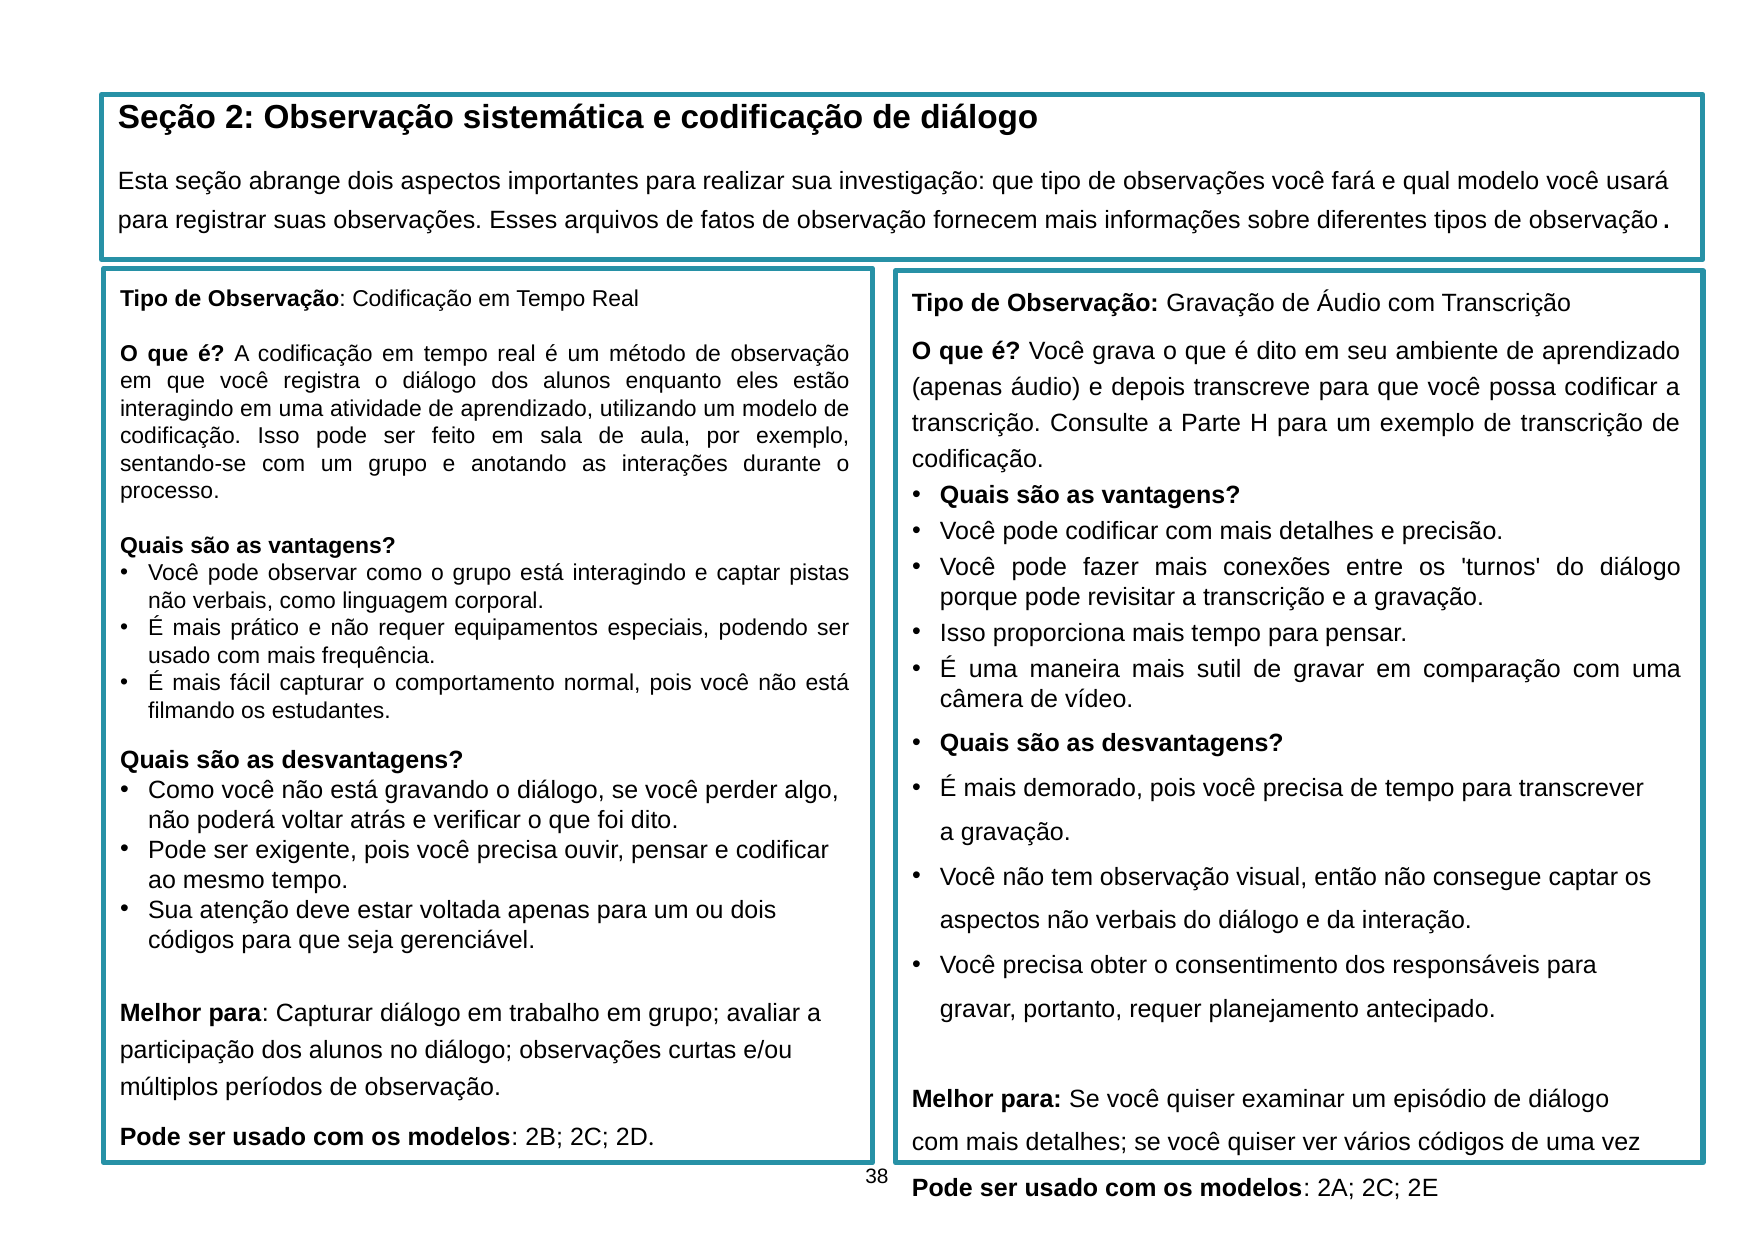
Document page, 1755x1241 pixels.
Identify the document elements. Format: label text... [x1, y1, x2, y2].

text_box Pode ser usado com os modelos: 2B; 2C; 2D. [117, 1120, 702, 1151]
slide_number 38 [861, 1162, 893, 1241]
text_box Melhor para: Capturar diálogo em trabalho em grupo; avaliar a participação dos alunos no diálogo; observações curtas e/ou múltiplos períodos de observação. [117, 990, 866, 1100]
text_box Tipo de Observação: Gravação de Áudio com Transcrição O que é? Você grava o que é dito em seu ambiente de aprendizado (apenas áudio) e depois transcreve para que você possa codificar a transcrição. Consulte a Parte H para um exemplo de transcrição de codificação. Quais são as vantagens? Você pode codificar com mais detalhes e precisão. Você pode fazer mais conexões entre os 'turnos' do diálogo porque pode revisitar a transcrição e a gravação. Isso proporciona mais tempo para pensar. É uma maneira mais sutil de gravar em comparação com uma câmera de vídeo. [909, 286, 1683, 713]
text_box Quais são as desvantagens? Como você não está gravando o diálogo, se você perder algo, não poderá voltar atrás e verificar o que foi dito. Pode ser exigente, pois você precisa ouvir, pensar e codificar ao mesmo tempo. Sua atenção deve estar voltada apenas para um ou dois códigos para que seja gerenciável. [117, 743, 851, 954]
text_box [101, 94, 1703, 260]
text_box [895, 270, 1704, 1163]
text_box [103, 268, 873, 1163]
text_box Seção 2: Observação sistemática e codificação de diálogo Esta seção abrange dois aspectos importantes para realizar sua investigação: que tipo de observações você fará e qual modelo você usará para registrar suas observações. Esses arquivos de fatos de observação fornecem mais informações sobre diferentes tipos de observação. [115, 95, 1673, 236]
text_box Tipo de Observação: Codificação em Tempo Real O que é? A codificação em tempo real é um método de observação em que você registra o diálogo dos alunos enquanto eles estão interagindo em uma atividade de aprendizado, utilizando um modelo de codificação. Isso pode ser feito em sala de aula, por exemplo, sentando-se com um grupo e anotando as interações durante o processo. Quais são as vantagens? Você pode observar como o grupo está interagindo e captar pistas não verbais, como linguagem corporal. É mais prático e não requer equipamentos especiais, podendo ser usado com mais frequência. É mais fácil capturar o comportamento normal, pois você não está filmando os estudantes. [117, 283, 850, 723]
text_box Quais são as desvantagens? É mais demorado, pois você precisa de tempo para transcrever a gravação. Você não tem observação visual, então não consegue captar os aspectos não verbais do diálogo e da interação. Você precisa obter o consentimento dos responsáveis para gravar, portanto, requer planejamento antecipado. Melhor para: Se você quiser examinar um episódio de diálogo com mais detalhes; se você quiser ver vários códigos de uma vez Pode ser usado com os modelos: 2A; 2C; 2E [909, 712, 1673, 1202]
